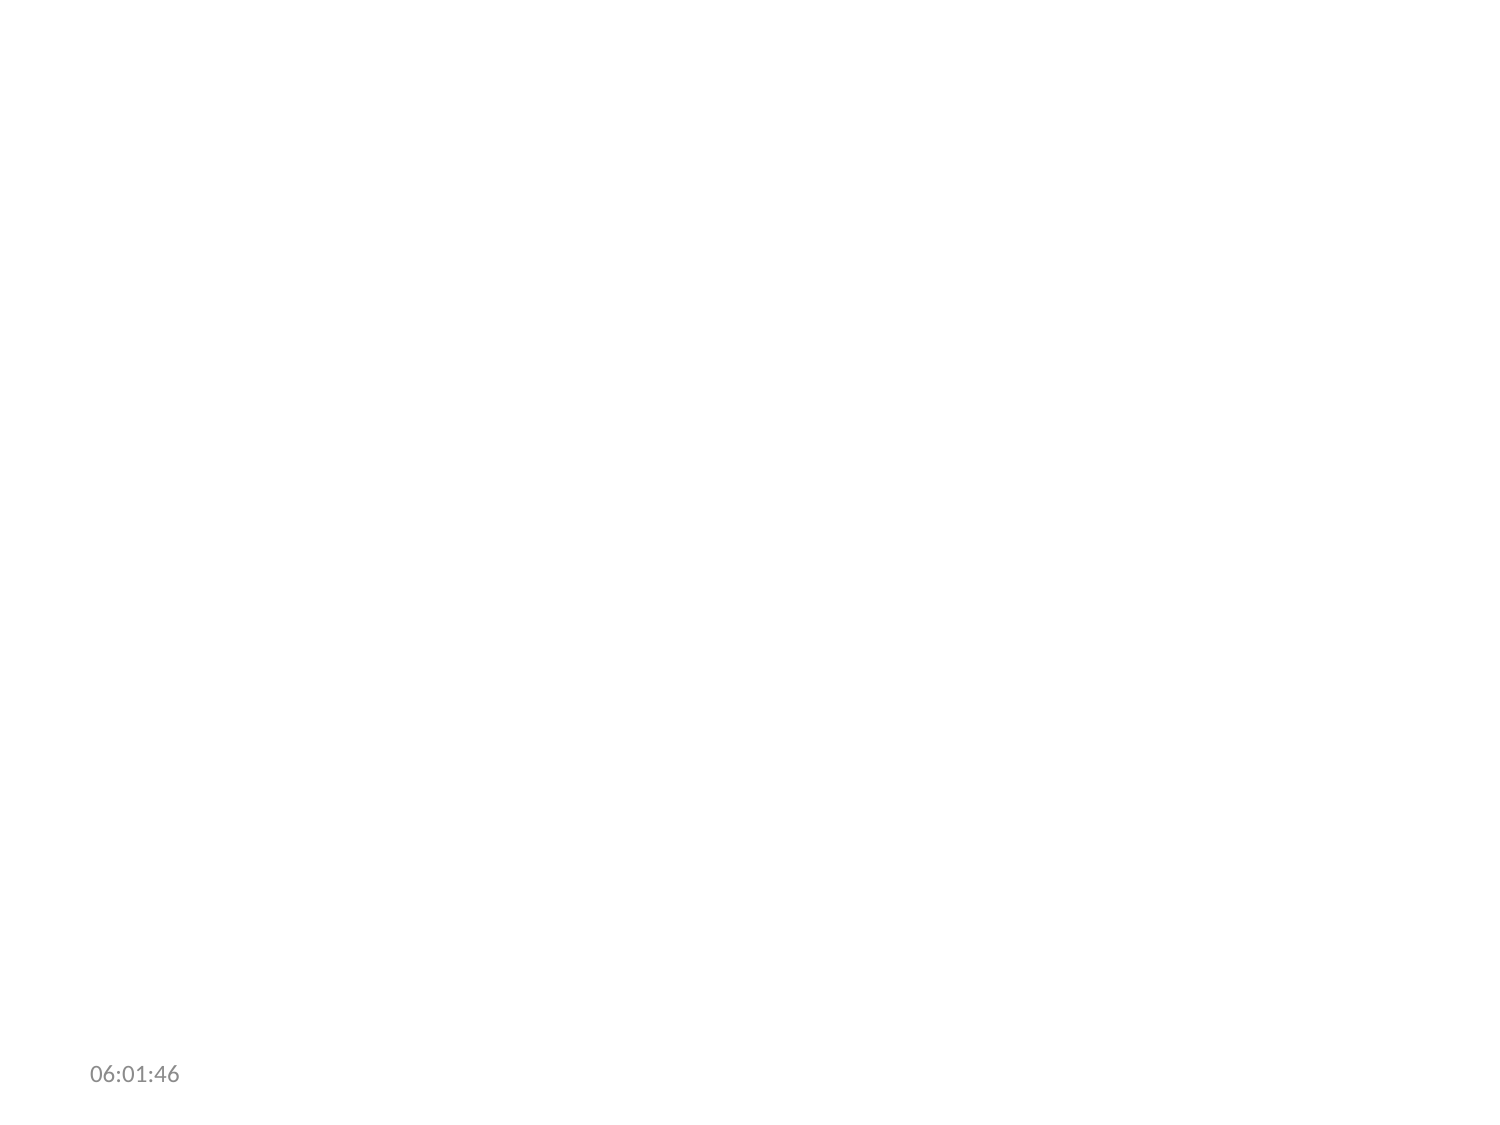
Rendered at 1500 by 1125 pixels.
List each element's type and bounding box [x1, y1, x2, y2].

slide_number [75, 1042, 425, 1103]
